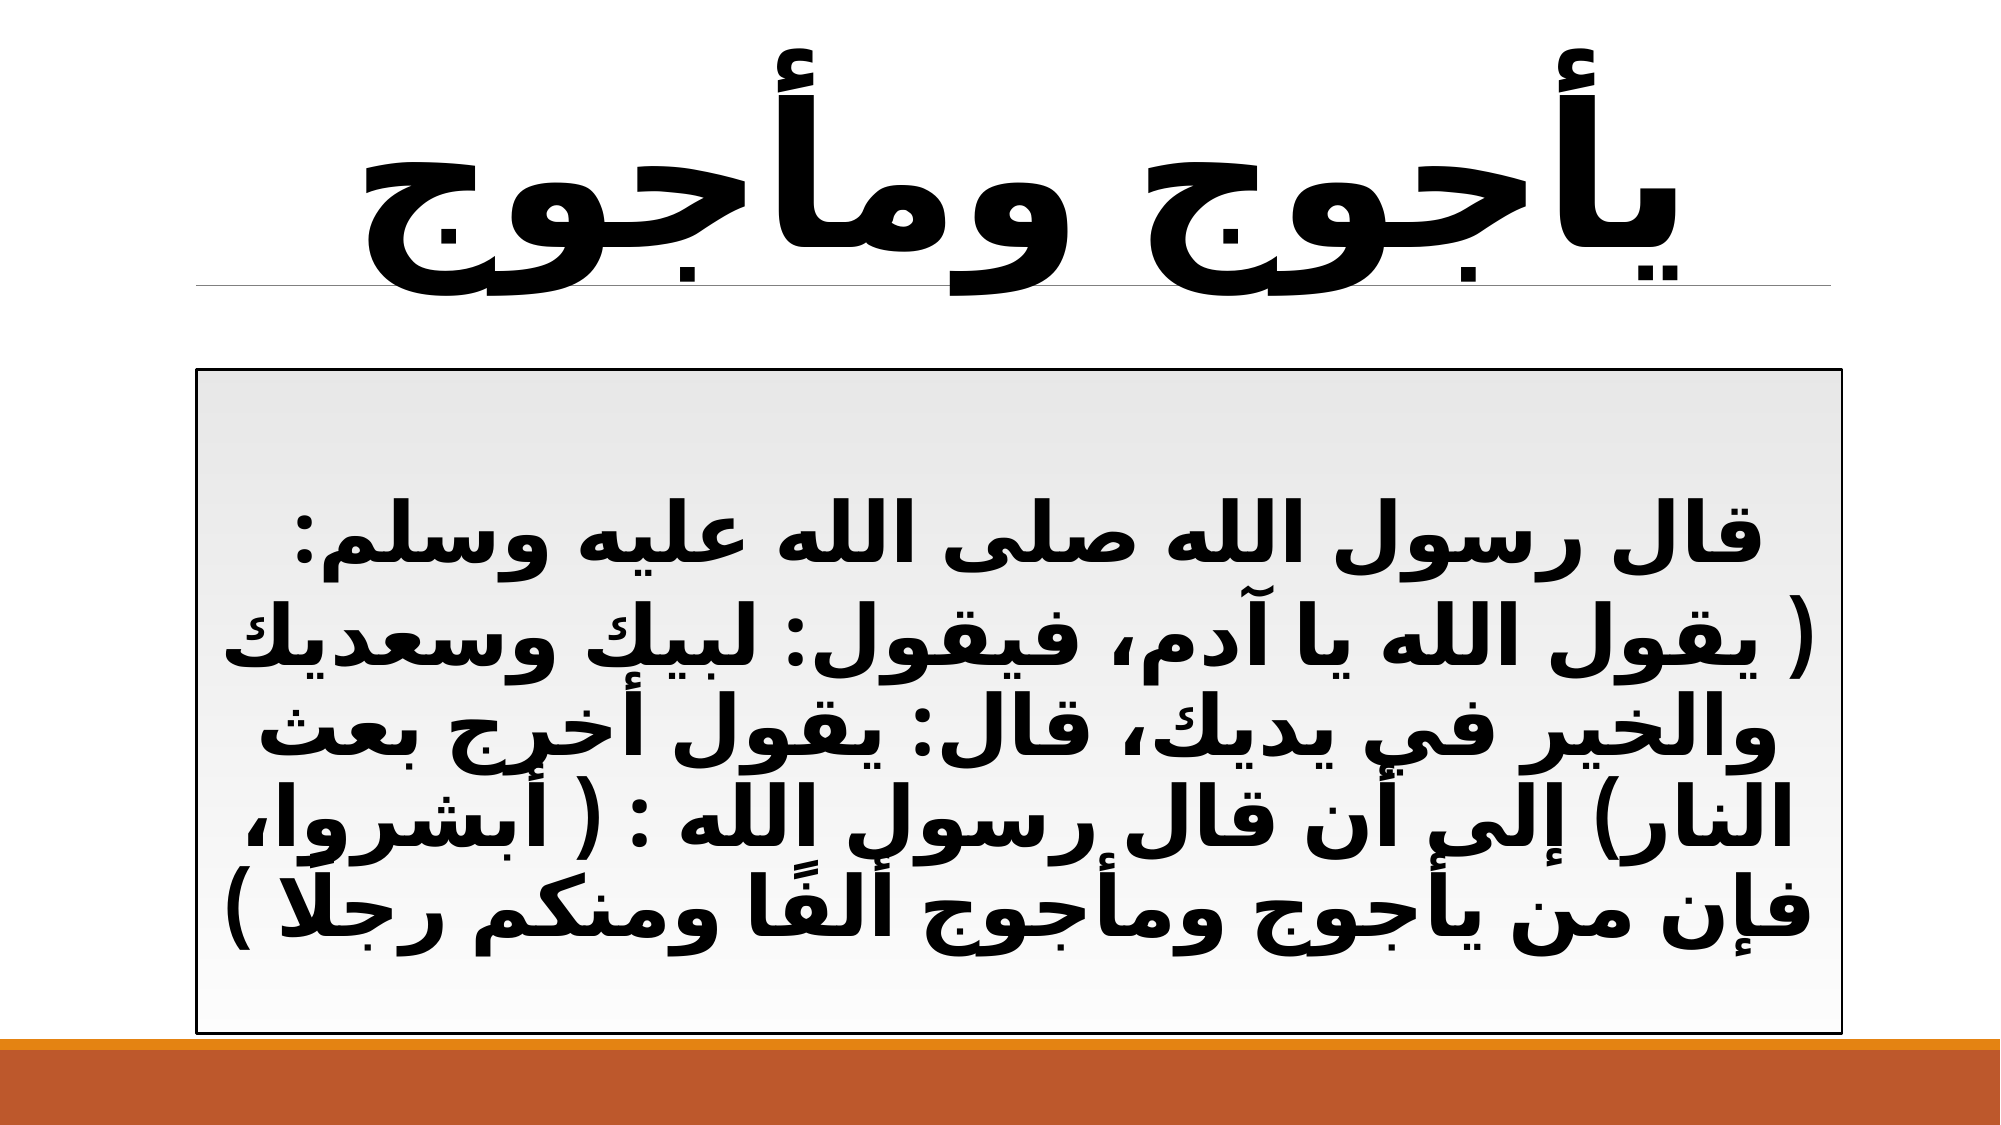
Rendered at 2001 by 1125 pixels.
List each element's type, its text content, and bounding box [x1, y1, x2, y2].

list قال رسول الله صلى الله عليه وسلم: ( يقول الله يا آدم، فيقول: لبيك وسعديك والخير في يديك، قال: يقول أخرج بعث النار) إلى أن قال رسول الله : ( أبشروا، فإن من يأجوج ومأجوج ألفًا ومنكم رجلًا ) [195, 368, 1843, 1035]
title يأجوج ومأجوج [232, 44, 1813, 296]
